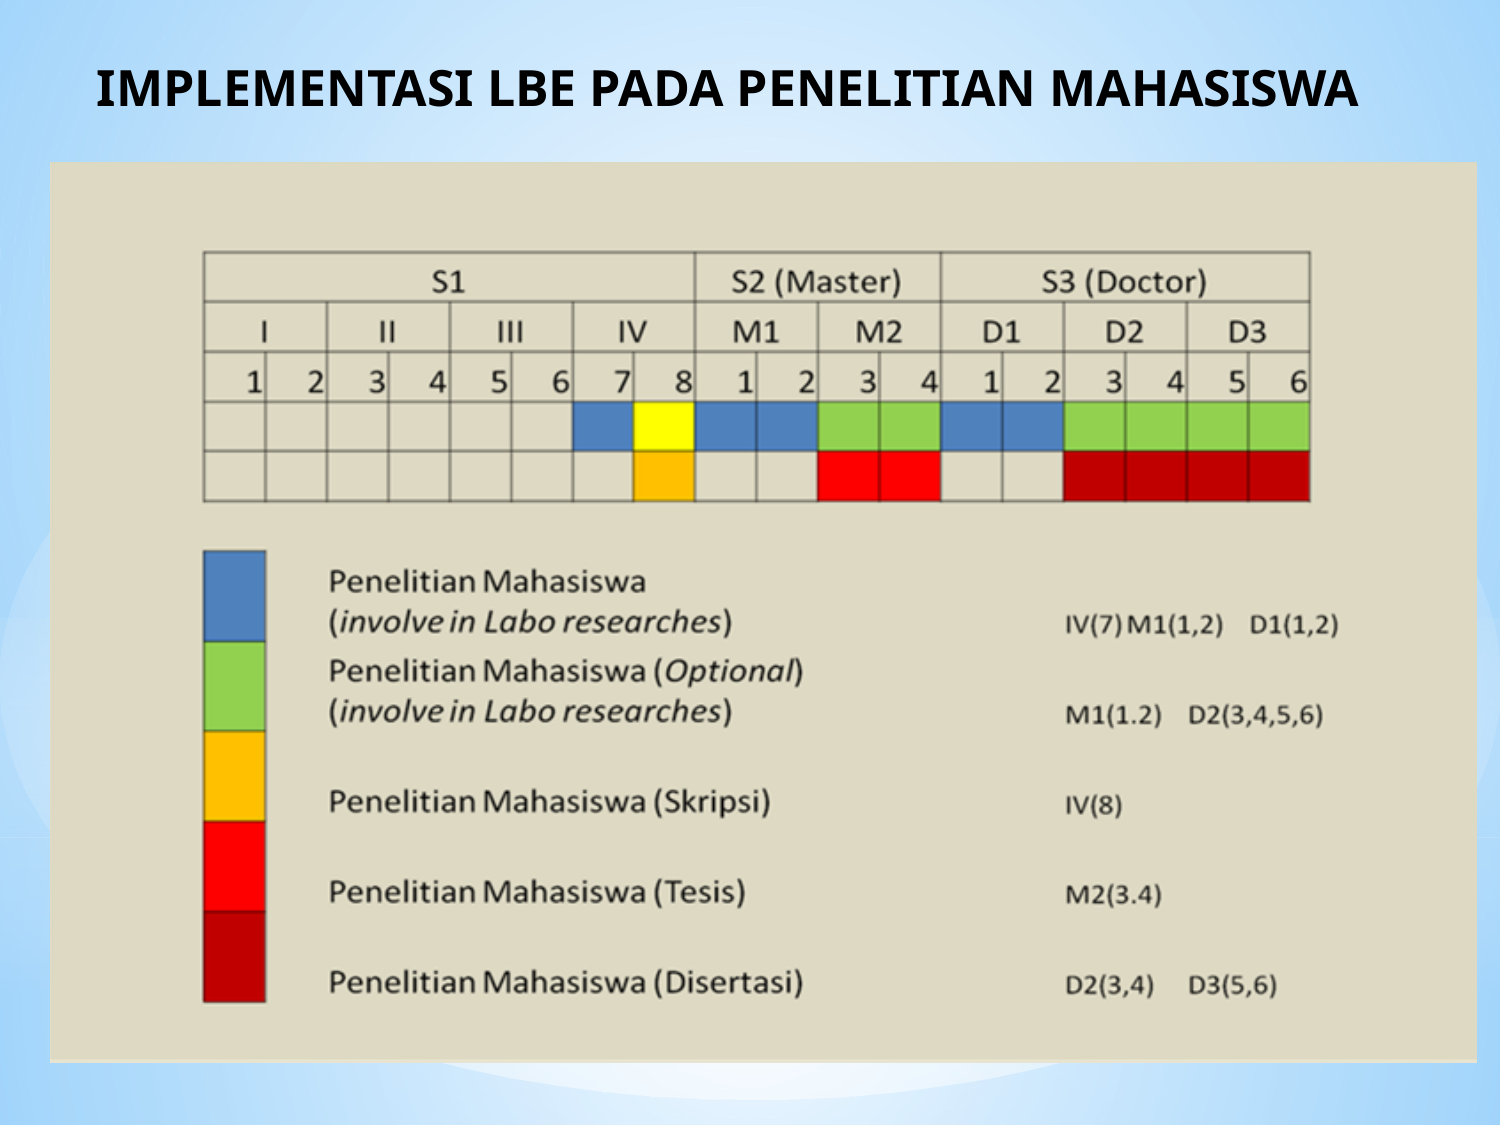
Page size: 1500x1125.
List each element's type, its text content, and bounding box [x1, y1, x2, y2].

picture [49, 162, 1478, 1063]
text_box IMPLEMENTASI LBE PADA PENELITIAN MAHASISWA [82, 49, 1375, 125]
